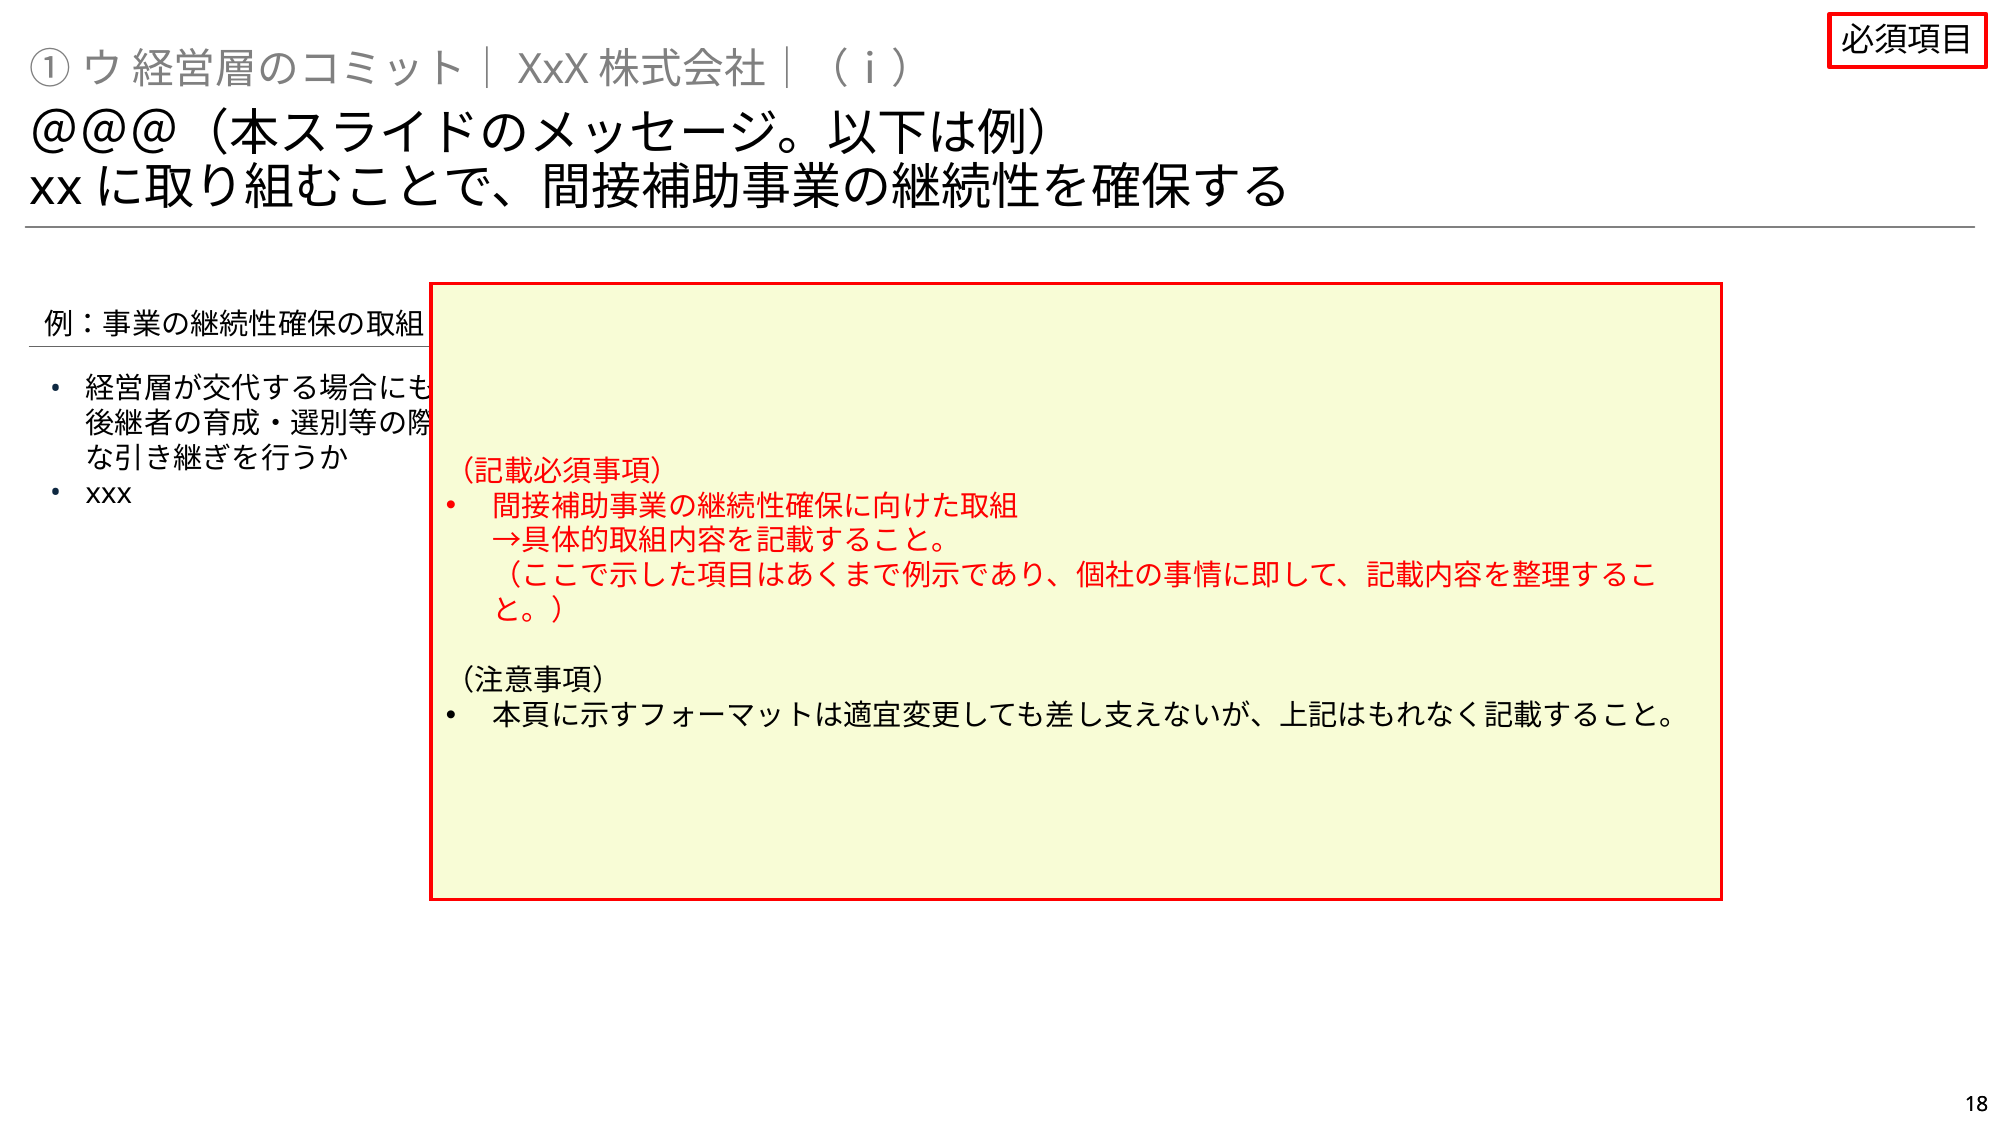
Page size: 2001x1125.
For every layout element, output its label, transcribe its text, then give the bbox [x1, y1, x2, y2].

text_box ＠＠＠（本スライドのメッセージ。以下は例） xxに取り組むことで、間接補助事業の継続性を確保する [29, 107, 1875, 216]
text_box 必須項目 [1829, 13, 1986, 68]
text_box ①ウ 経営層のコミット｜XxX株式会社｜（ⅰ） [29, 47, 1802, 94]
text_box （記載必須事項） 間接補助事業の継続性確保に向けた取組 →具体的取組内容を記載すること。 （ここで示した項目はあくまで例示であり、個社の事情に即して、記載内容を整理すること。） （注意事項） 本頁に示すフォーマットは適宜変更しても差し支えないが、上記はもれなく記載すること。 [429, 282, 1723, 901]
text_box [28, 298, 881, 348]
text_box 経営層が交代する場合にも事業が継続して実施されるよう、後継者の育成・選別等の際に当該事業を関連づける等、着実な引き継ぎを行うか xxx [32, 369, 429, 524]
